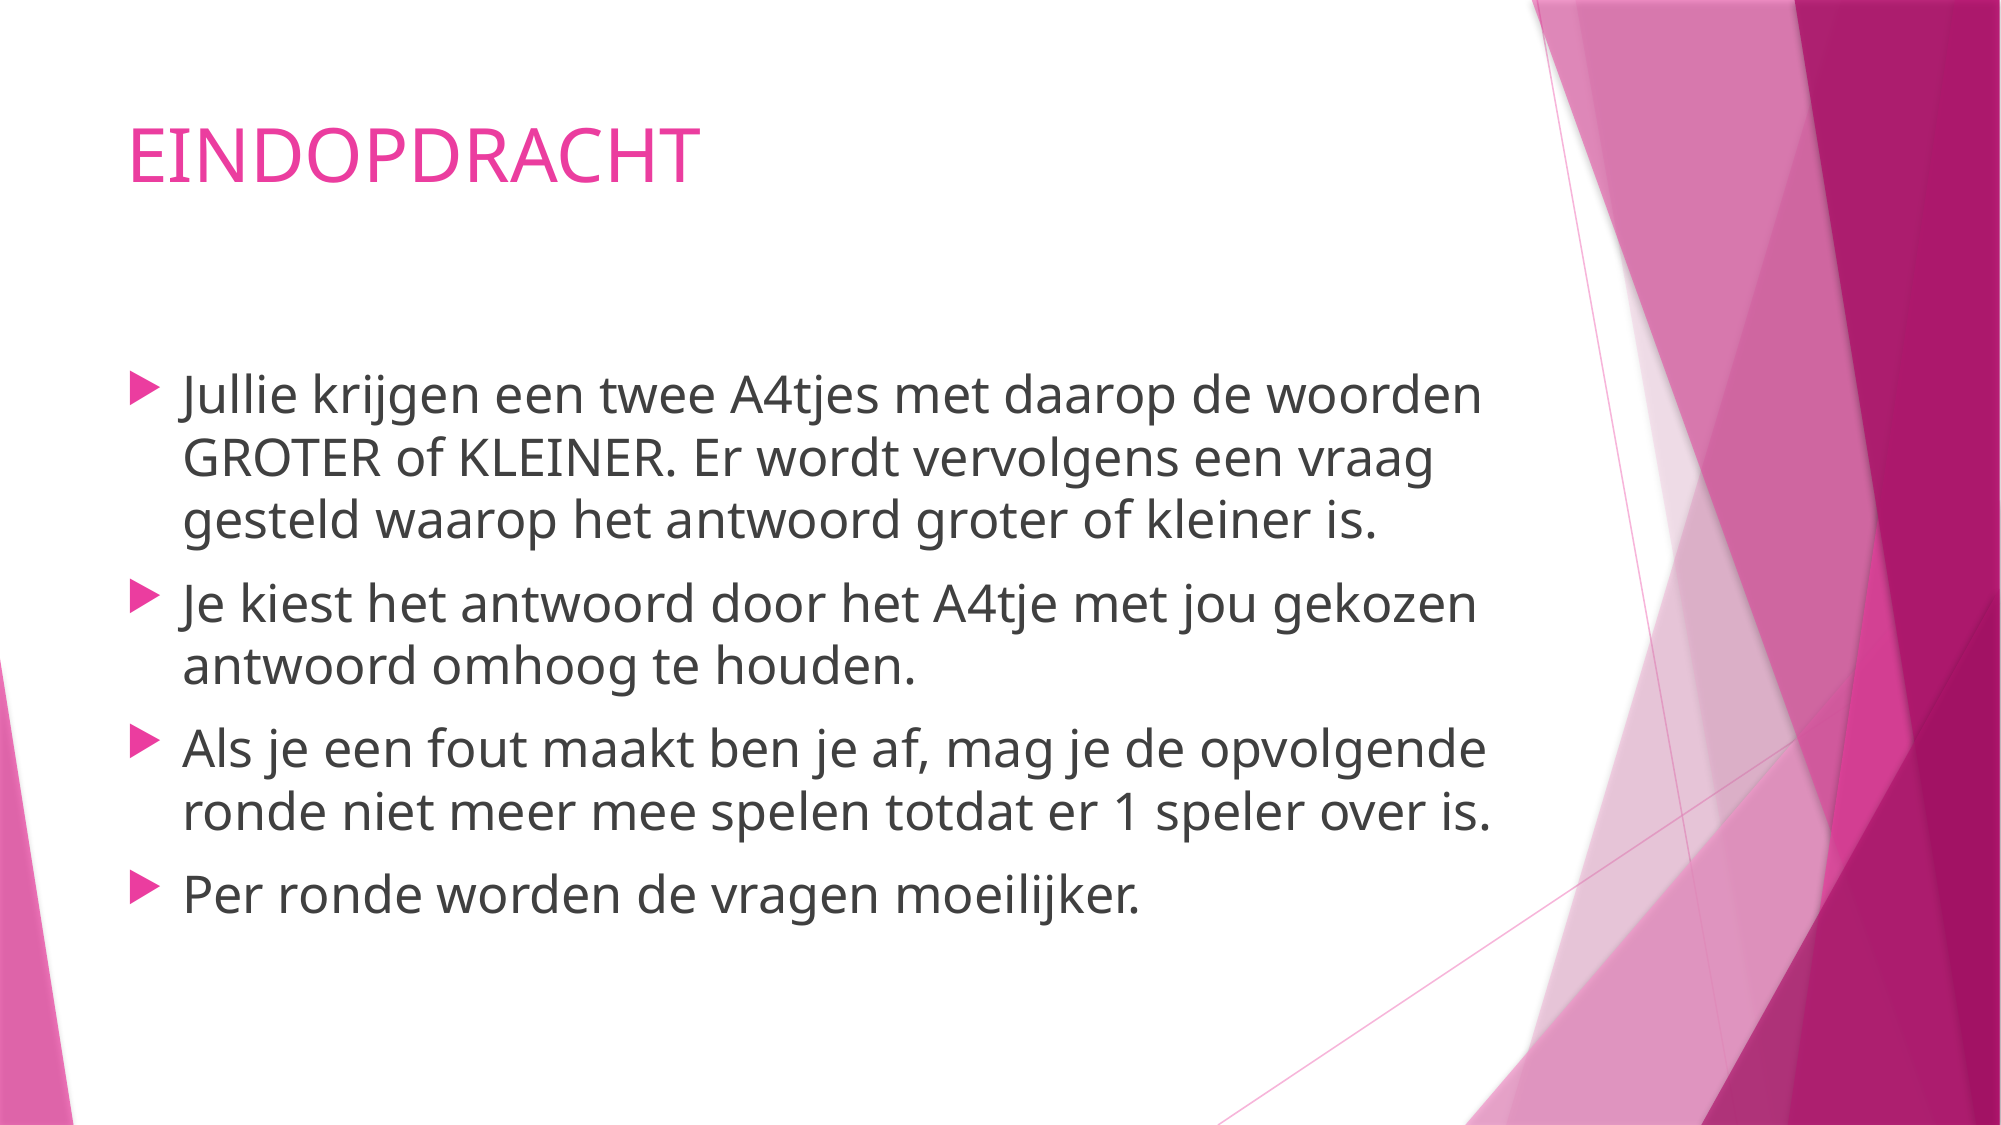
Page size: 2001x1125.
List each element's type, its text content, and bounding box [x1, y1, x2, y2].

list Jullie krijgen een twee A4tjes met daarop de woorden GROTER of KLEINER. Er wordt vervolgens een vraag gesteld waarop het antwoord groter of kleiner is. Je kiest het antwoord door het A4tje met jou gekozen antwoord omhoog te houden. Als je een fout maakt ben je af, mag je de opvolgende ronde niet meer mee spelen totdat er 1 speler over is. Per ronde worden de vragen moeilijker. [111, 354, 1522, 992]
title EINDOPDRACHT [111, 99, 1522, 317]
